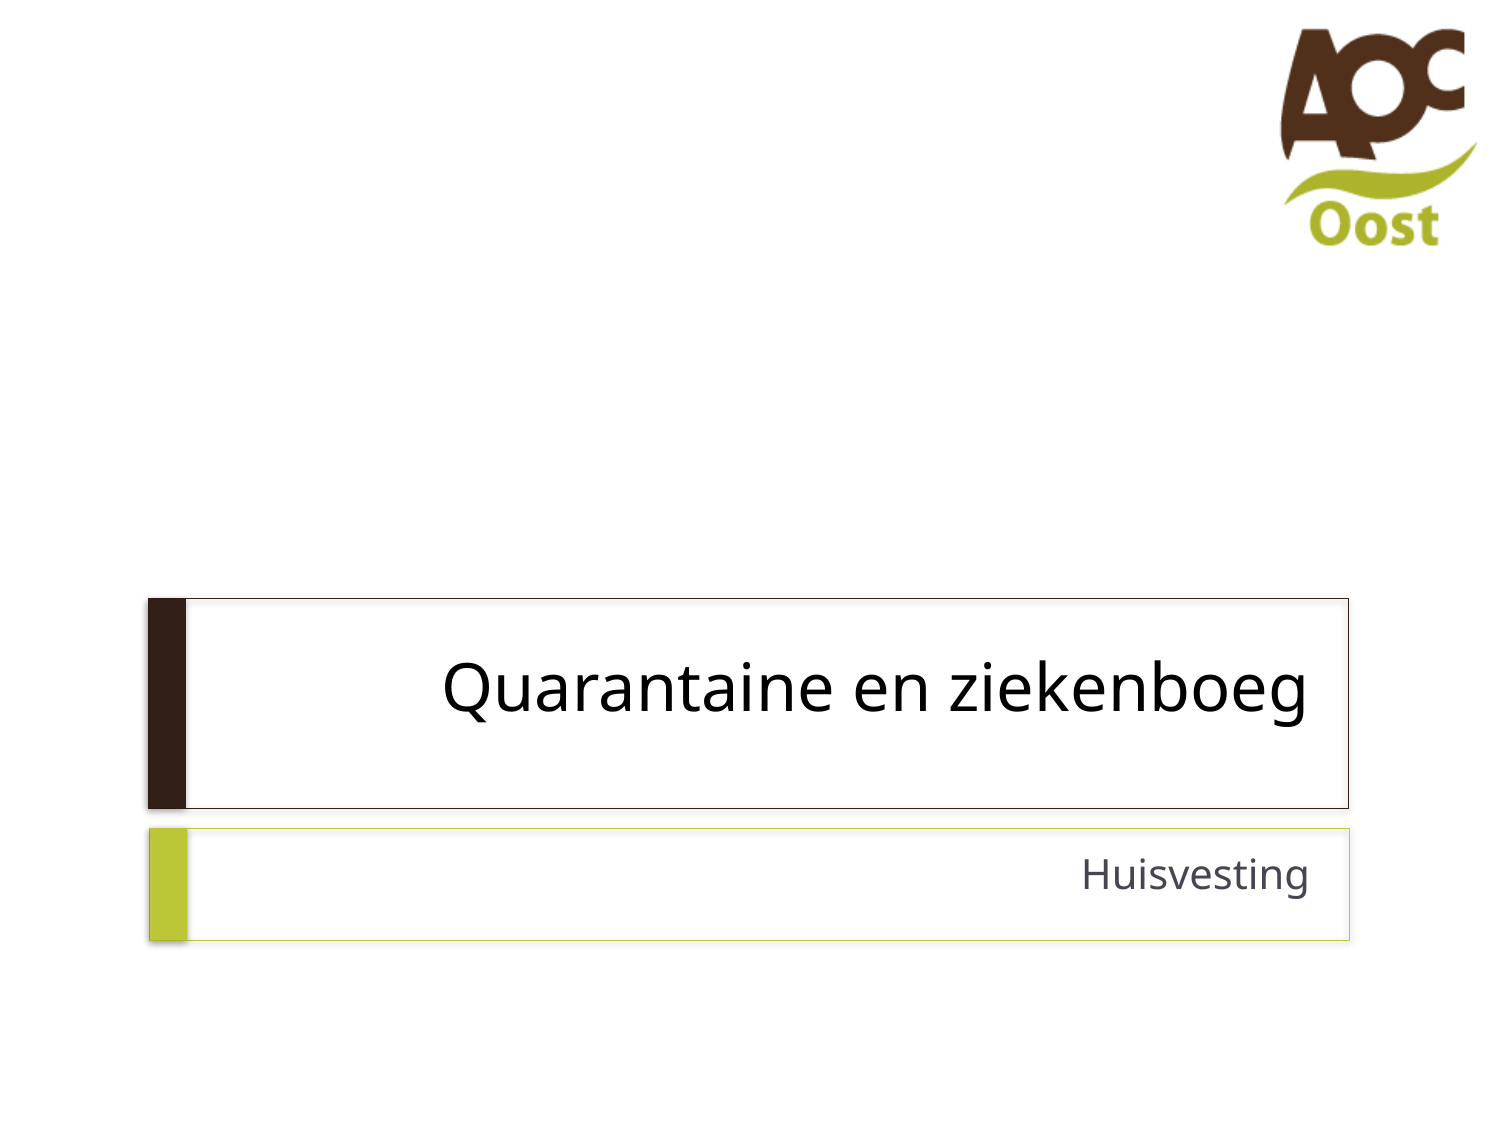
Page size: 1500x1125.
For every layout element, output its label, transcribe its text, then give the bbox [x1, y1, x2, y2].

title Quarantaine en ziekenboeg [200, 637, 1325, 800]
subtitle Huisvesting [200, 840, 1325, 929]
picture [1257, 0, 1500, 284]
